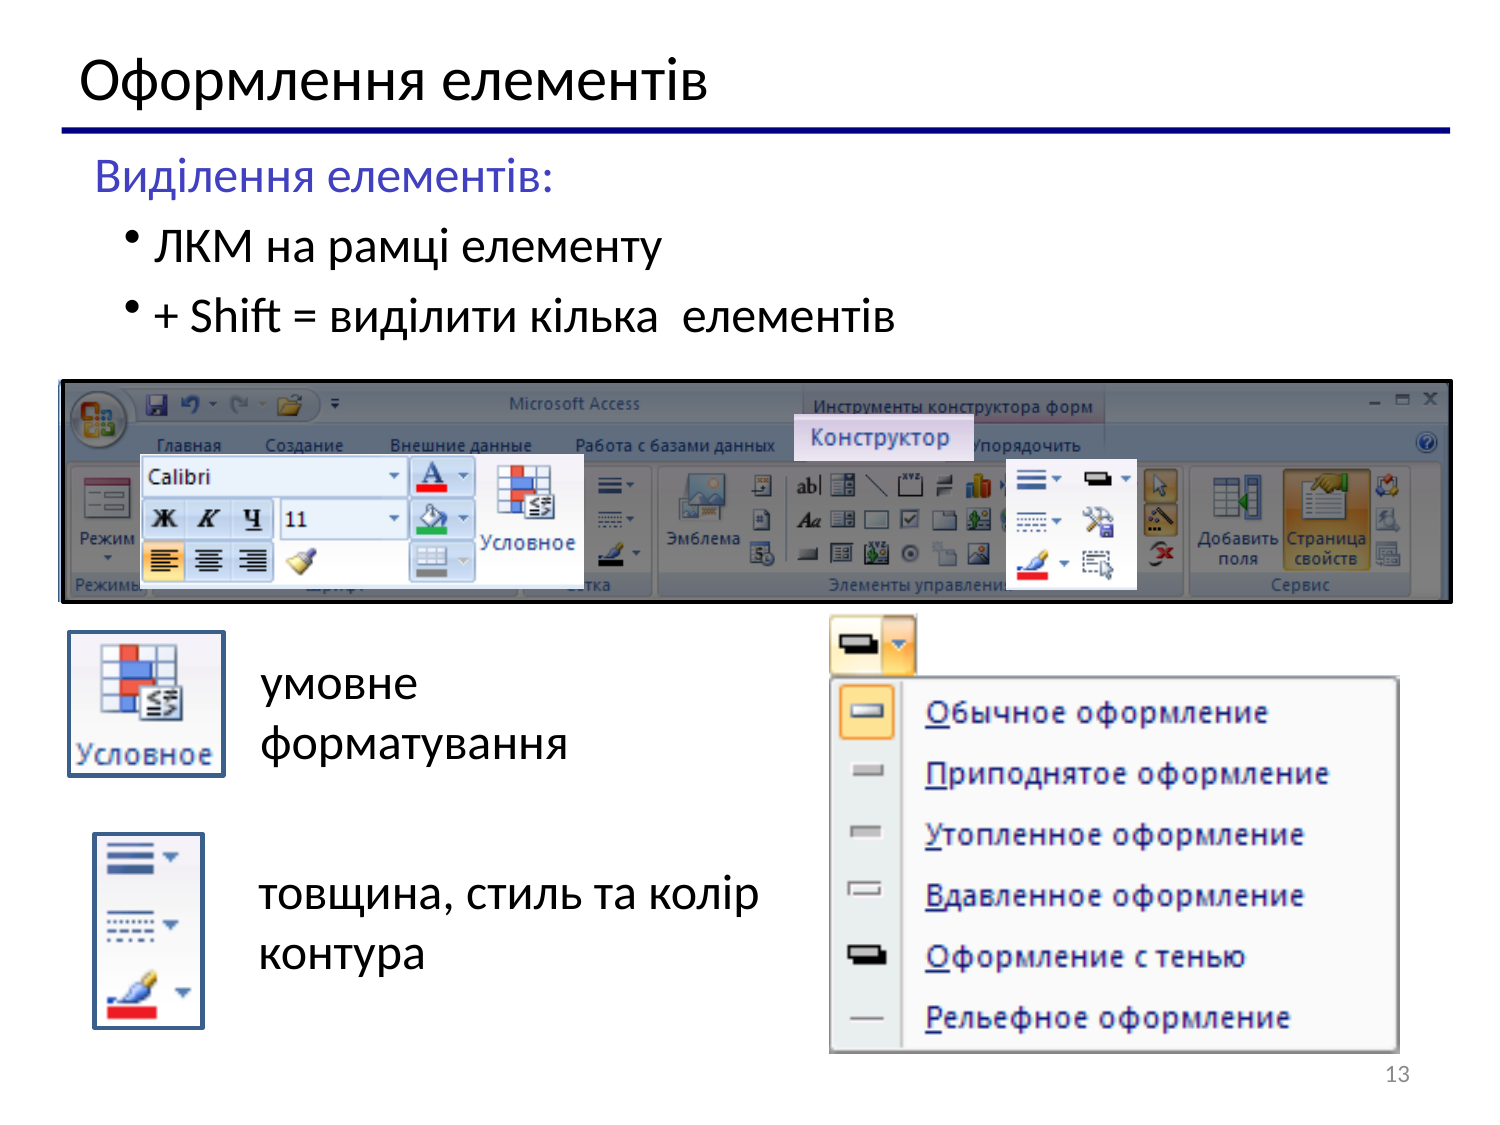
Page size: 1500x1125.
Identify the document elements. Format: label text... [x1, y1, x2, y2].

text_box умовне форматування [245, 642, 584, 777]
slide_number 13 [1074, 1042, 1425, 1103]
picture [96, 835, 201, 1026]
text_box Виділення елементів: ЛКМ на рамці елементу + Shift = виділити кілька елементів [79, 135, 912, 351]
text_box товщина, стиль та колір контура [243, 851, 775, 987]
picture [58, 379, 1450, 602]
picture [829, 613, 1401, 1054]
picture [70, 633, 222, 774]
text_box Оформлення елементів [64, 31, 1401, 121]
